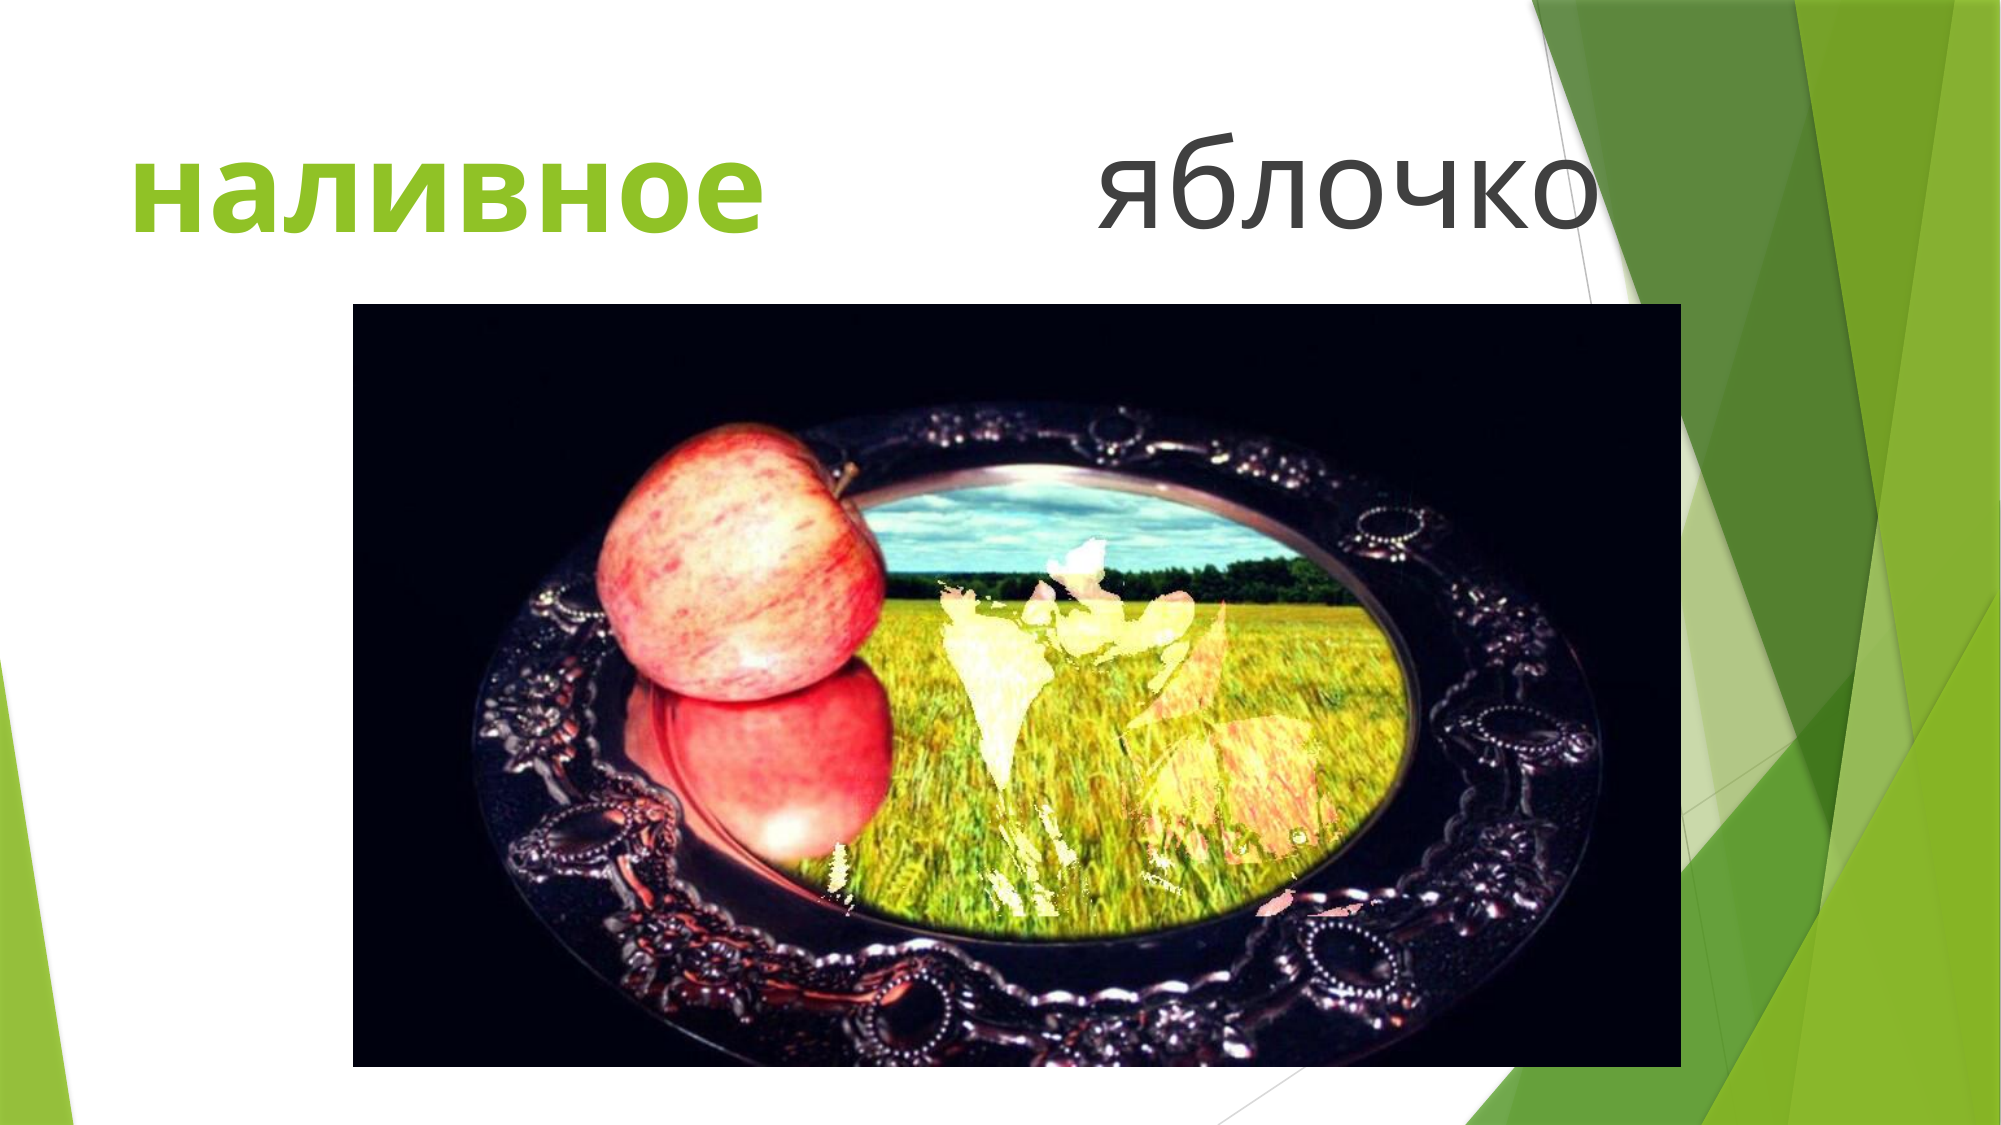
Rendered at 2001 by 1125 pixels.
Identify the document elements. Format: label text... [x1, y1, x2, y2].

picture [352, 303, 1681, 1067]
title наливное [111, 99, 1081, 317]
list яблочко [1081, 95, 1949, 894]
